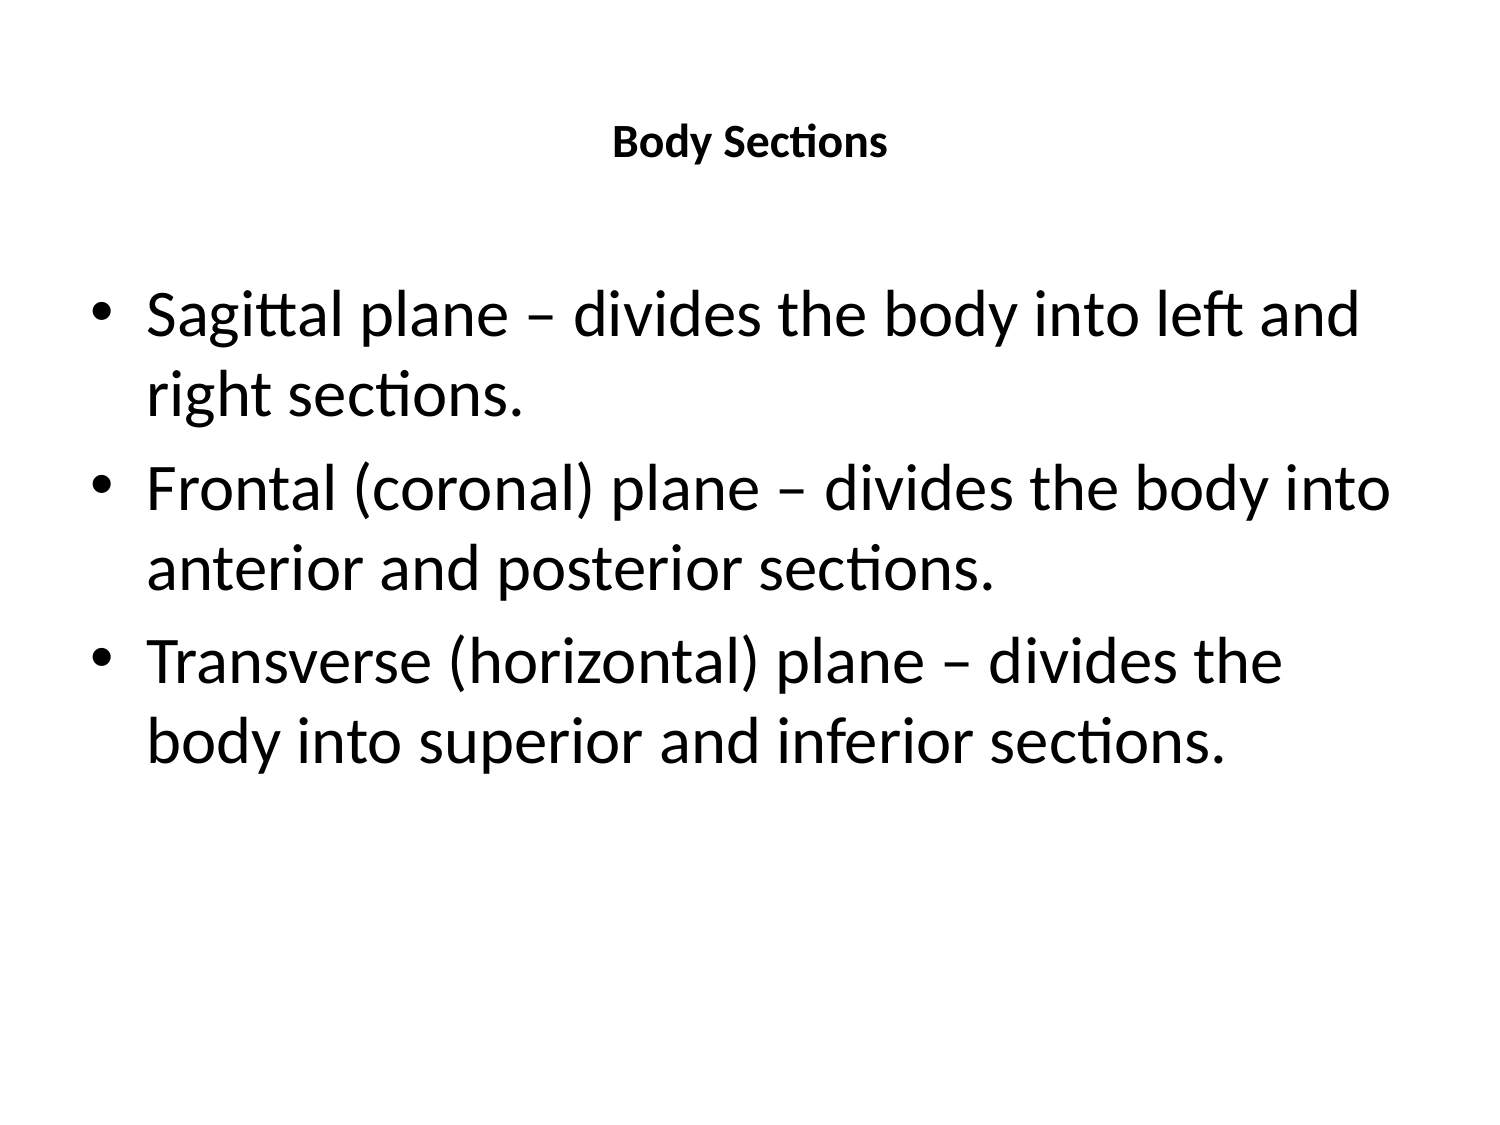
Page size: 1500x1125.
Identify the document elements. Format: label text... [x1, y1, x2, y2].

title Body Sections [75, 45, 1425, 233]
list Sagittal plane – divides the body into left and right sections. Frontal (coronal) plane – divides the body into anterior and posterior sections. Transverse (horizontal) plane – divides the body into superior and inferior sections. [75, 262, 1425, 1005]
